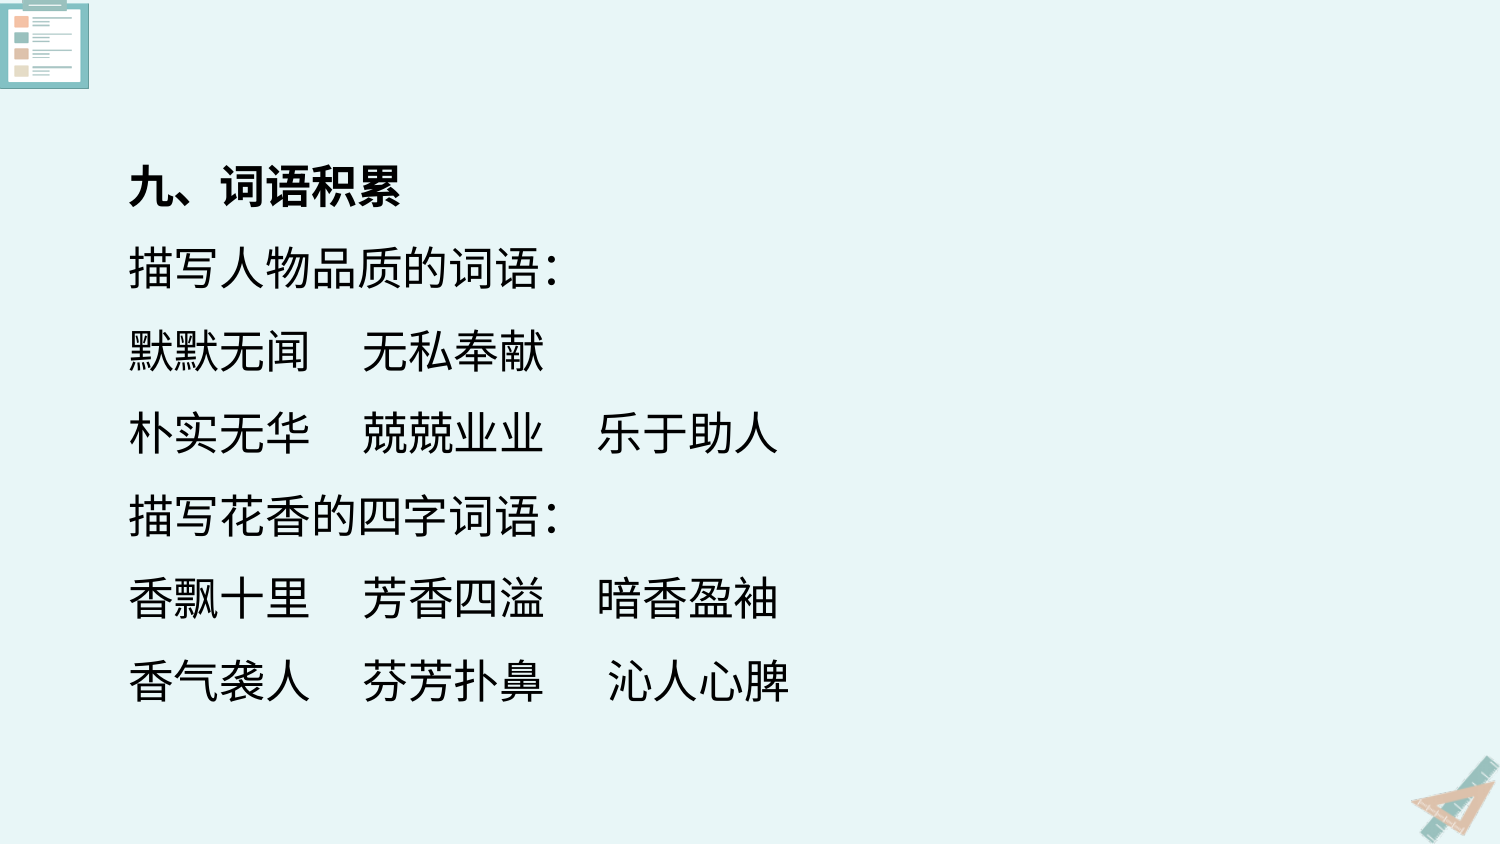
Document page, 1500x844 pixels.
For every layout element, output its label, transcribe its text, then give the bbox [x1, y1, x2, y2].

text_box 九、词语积累 描写人物品质的词语： 默默无闻 无私奉献 朴实无华 兢兢业业 乐于助人 描写花香的四字词语： 香飘十里 芳香四溢 暗香盈袖 香气袭人 芬芳扑鼻 沁人心脾 [113, 122, 1387, 715]
picture [0, 0, 89, 89]
picture [1411, 755, 1500, 844]
